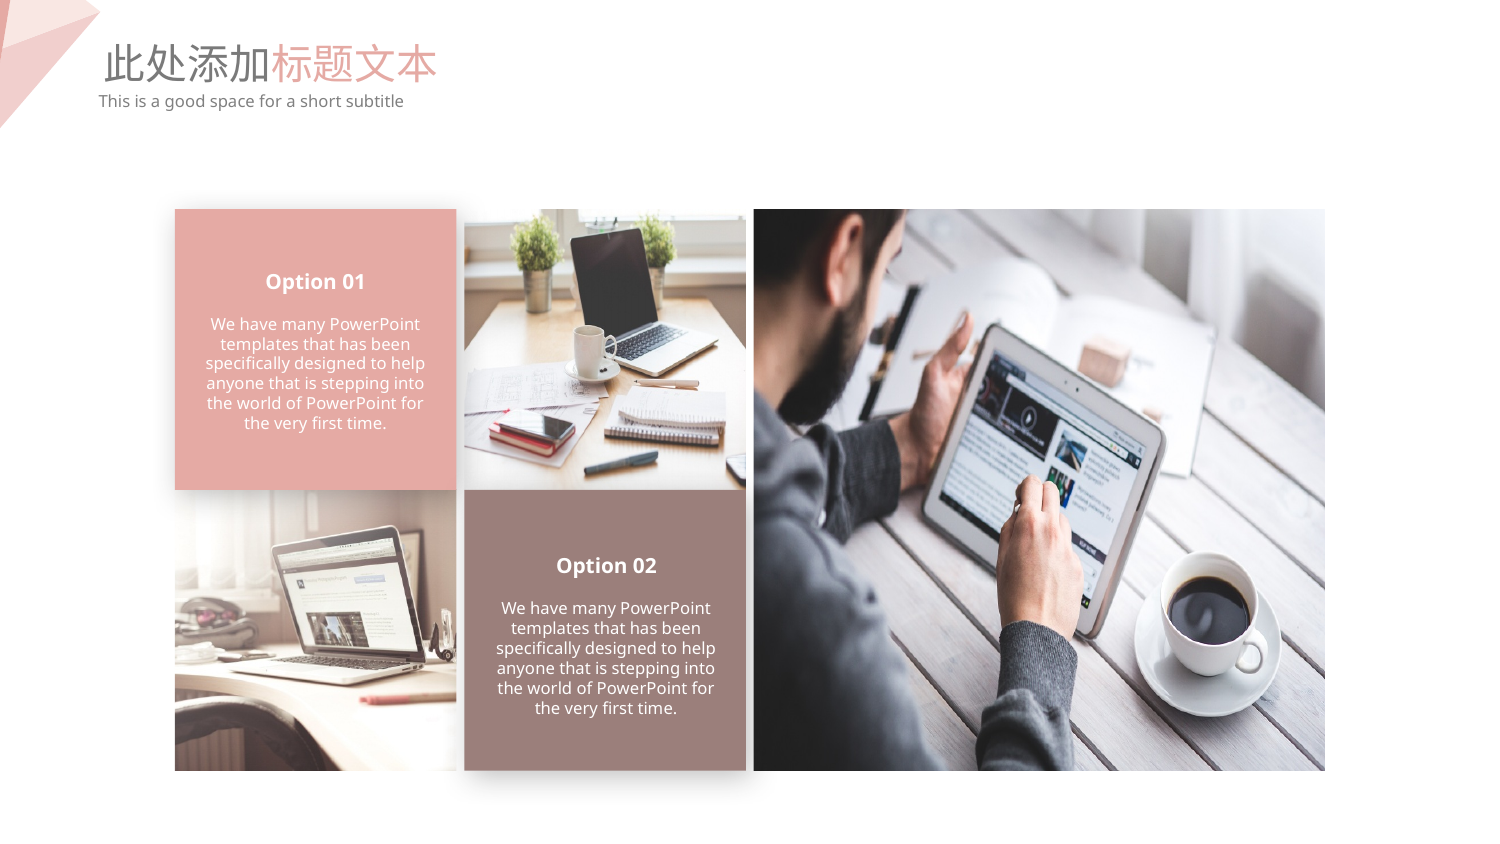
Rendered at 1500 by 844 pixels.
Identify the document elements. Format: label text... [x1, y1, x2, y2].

text_box [173, 207, 459, 492]
text_box Option 01 We have many PowerPoint templates that has been specifically designed to help anyone that is stepping into the world of PowerPoint for the very first time. [203, 268, 428, 434]
text_box [753, 209, 1326, 771]
text_box Option 02 We have many PowerPoint templates that has been specifically designed to help anyone that is stepping into the world of PowerPoint for the very first time. [493, 552, 719, 718]
text_box [470, 209, 746, 481]
text_box [174, 509, 452, 771]
text_box 此处添加标题文本 [104, 30, 454, 95]
text_box [462, 488, 748, 773]
text_box This is a good space for a short subtitle [104, 83, 420, 119]
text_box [0, 0, 101, 131]
